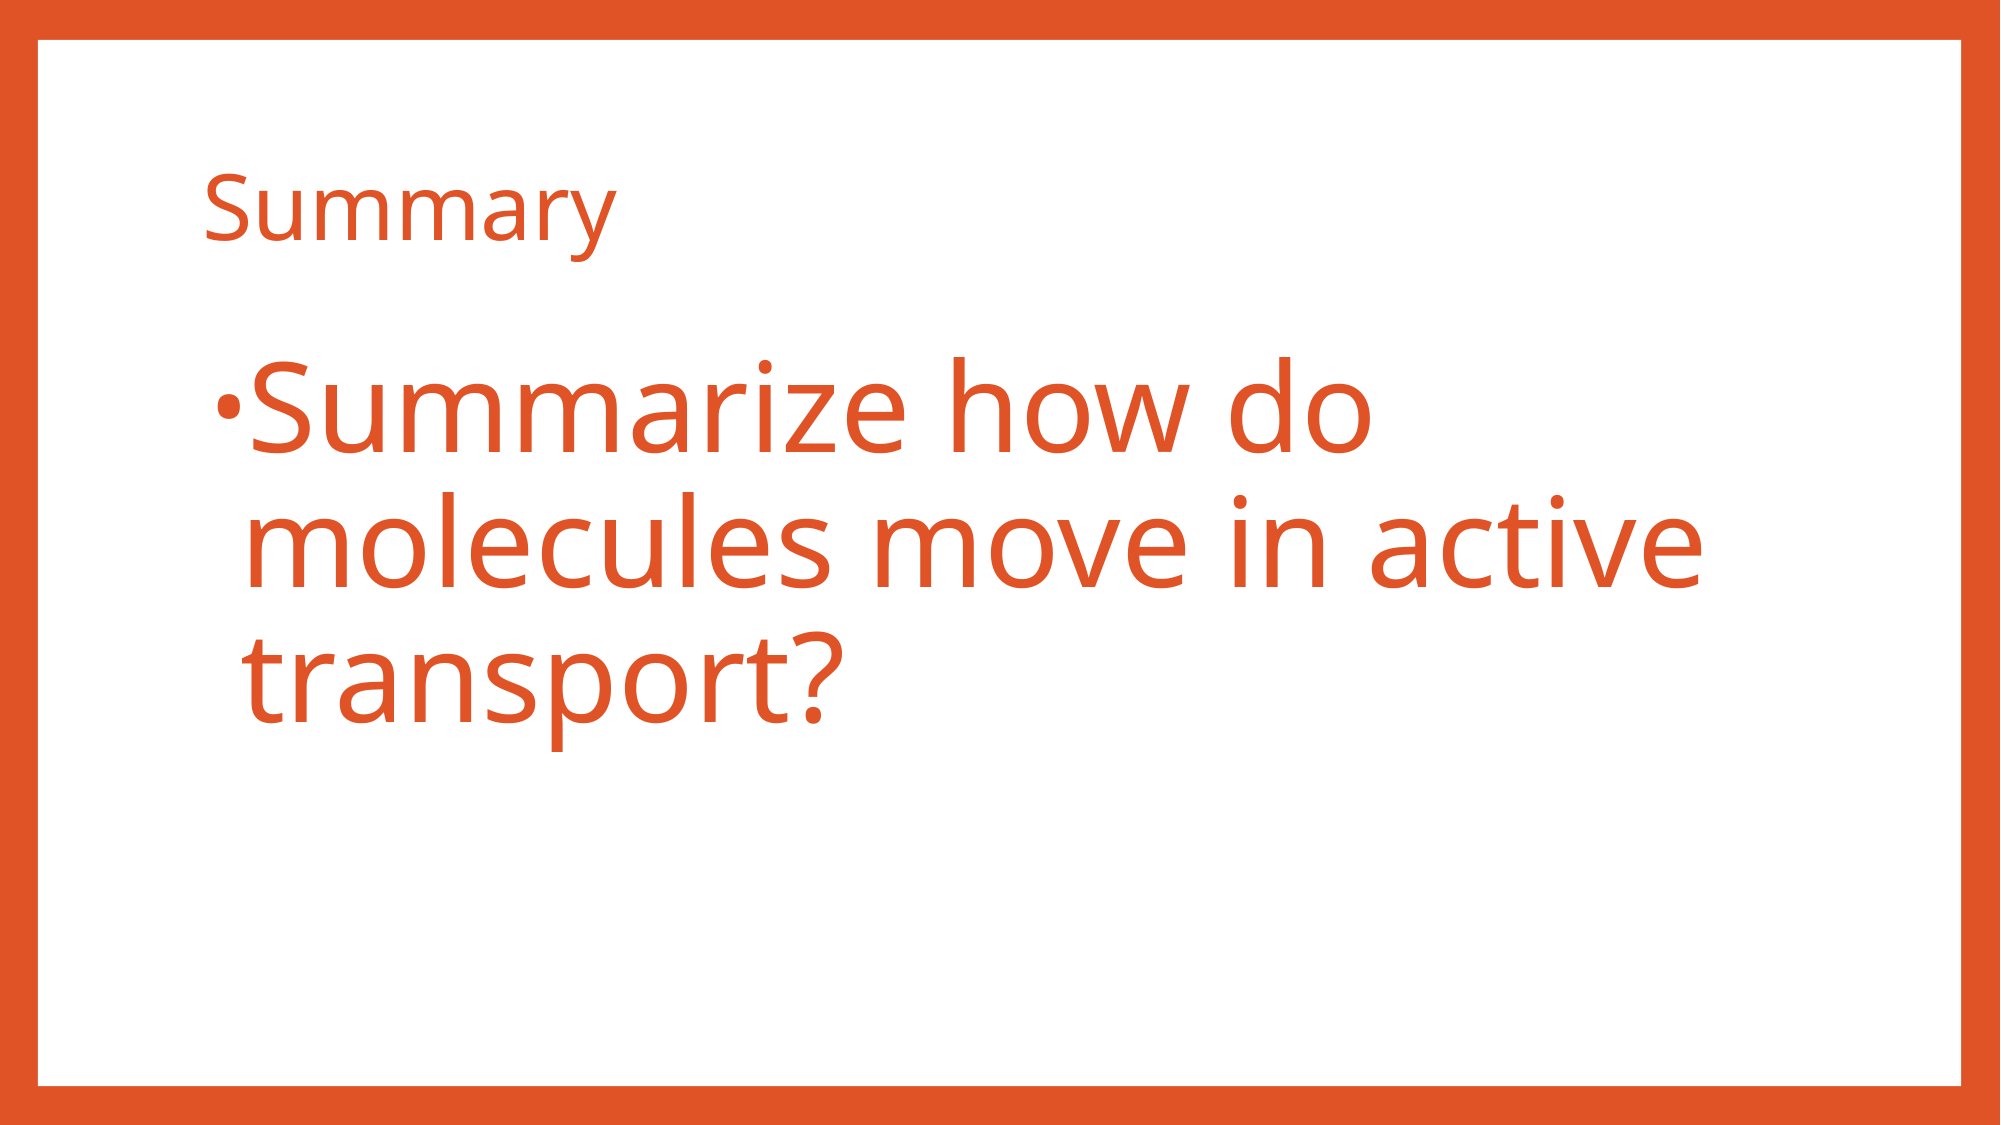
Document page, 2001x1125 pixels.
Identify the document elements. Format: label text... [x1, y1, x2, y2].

title Summary [187, 99, 1808, 323]
list Summarize how do molecules move in active transport? [187, 337, 1808, 1000]
